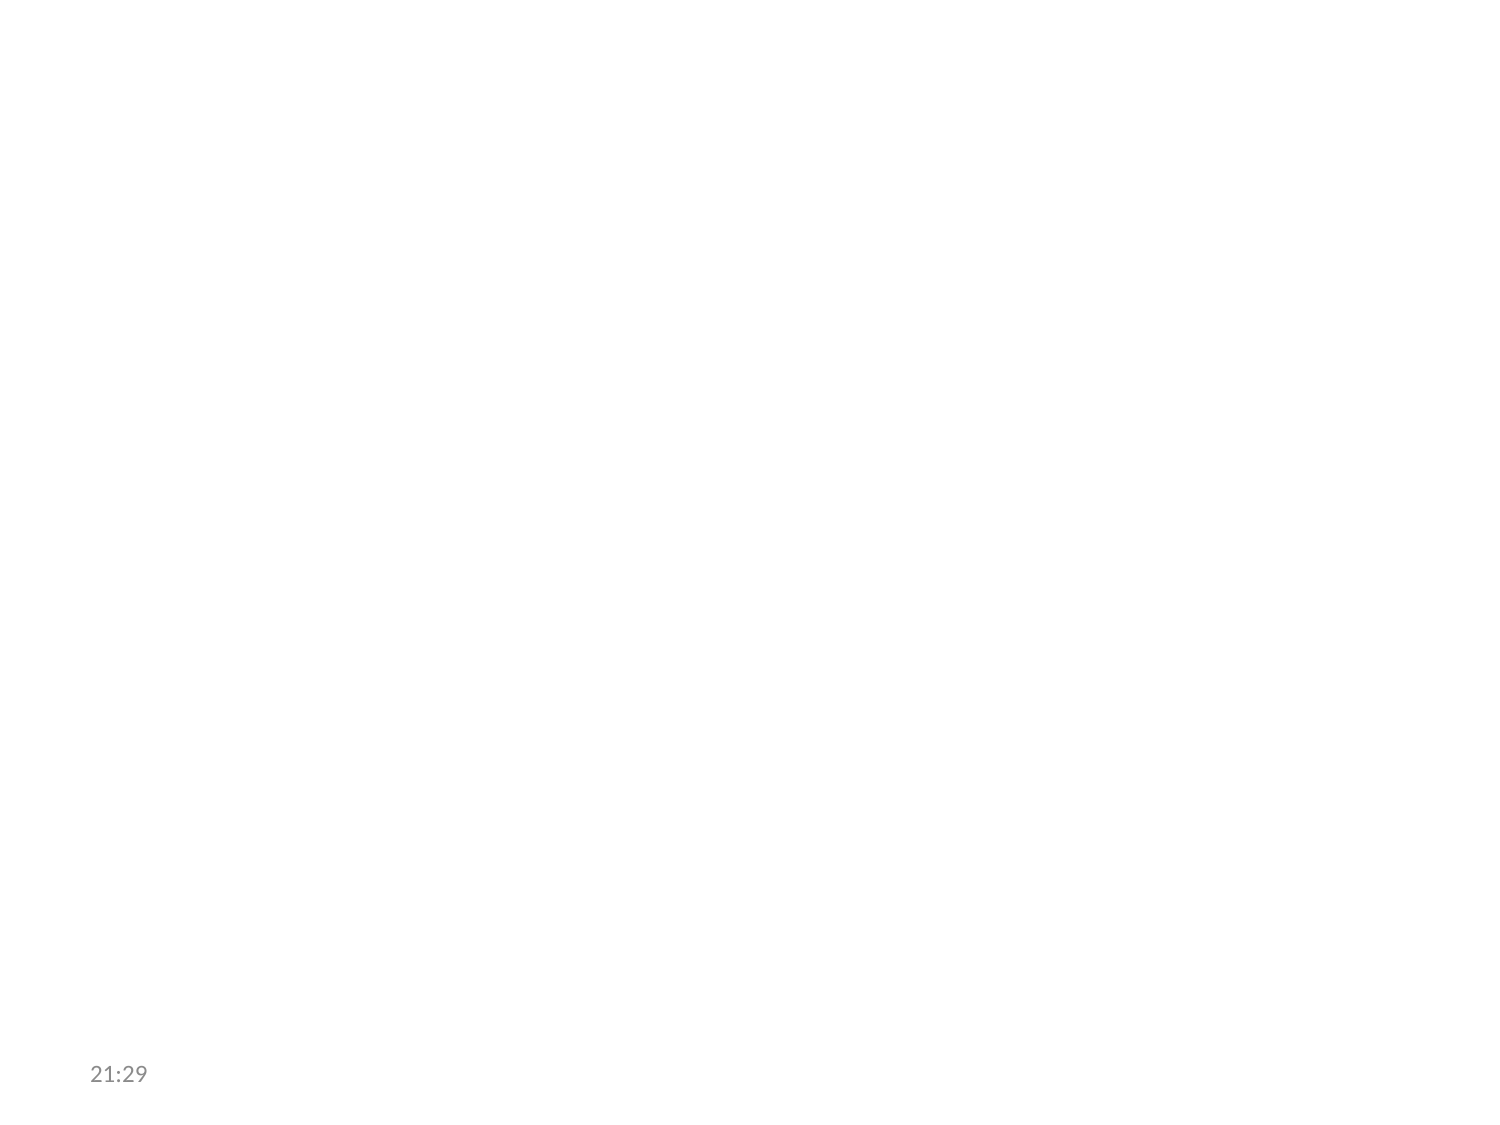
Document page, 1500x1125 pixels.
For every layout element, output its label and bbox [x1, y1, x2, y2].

slide_number [75, 1042, 425, 1103]
